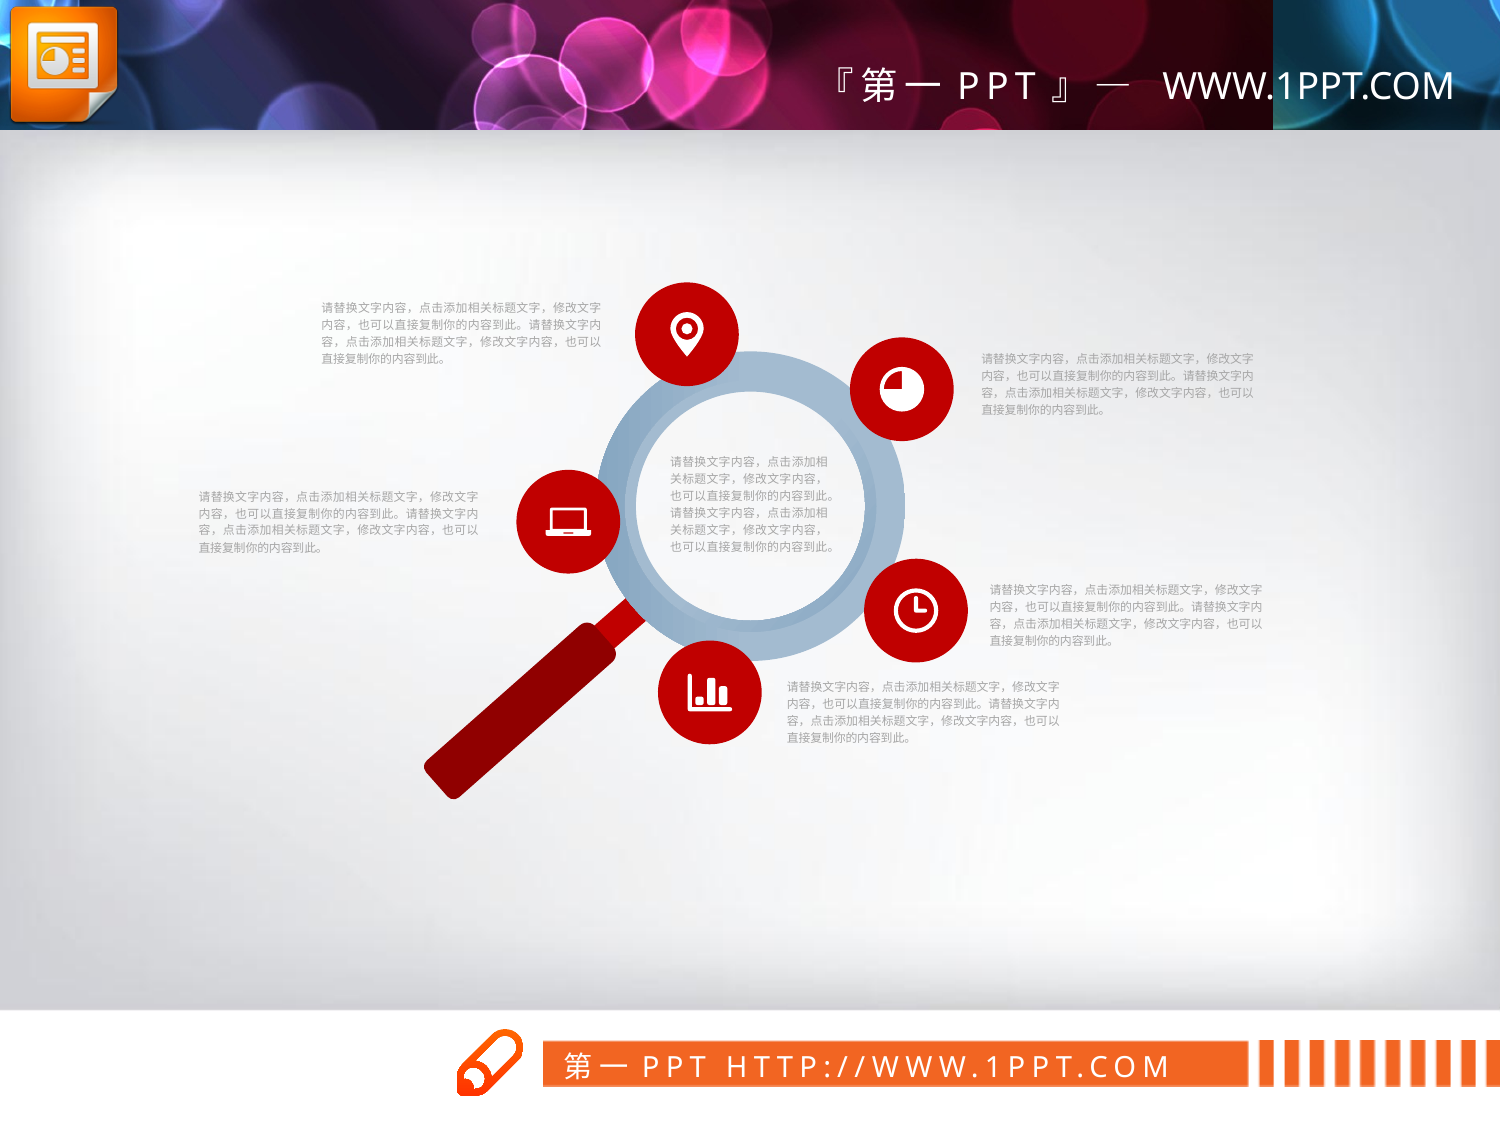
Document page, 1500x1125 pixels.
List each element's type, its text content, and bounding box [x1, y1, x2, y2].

text_box 请替换文字内容，点击添加相关标题文字，修改文字内容，也可以直接复制你的内容到此。请替换文字内容，点击添加相关标题文字，修改文字内容，也可以直接复制你的内容到此。 [981, 348, 1254, 417]
text_box 请替换文字内容，点击添加相关标题文字，修改文字内容，也可以直接复制你的内容到此。请替换文字内容，点击添加相关标题文字，修改文字内容，也可以直接复制你的内容到此。 [910, 676, 1060, 745]
text_box 请替换文字内容，点击添加相关标题文字，修改文字内容，也可以直接复制你的内容到此。请替换文字内容，点击添加相关标题文字，修改文字内容，也可以直接复制你的内容到此。 [198, 486, 404, 555]
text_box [849, 337, 954, 442]
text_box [657, 640, 762, 745]
picture [543, 1040, 1500, 1087]
text_box 请替换文字内容，点击添加相关标题文字，修改文字内容，也可以直接复制你的内容到此。请替换文字内容，点击添加相关标题文字，修改文字内容，也可以直接复制你的内容到此。 [989, 579, 1263, 648]
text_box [863, 558, 969, 663]
picture [0, 0, 1500, 1012]
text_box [410, 351, 906, 788]
text_box 请替换文字内容，点击添加相关标题文字，修改文字内容，也可以直接复制你的内容到此。请替换文字内容，点击添加相关标题文字，修改文字内容，也可以直接复制你的内容到此。 [321, 298, 602, 367]
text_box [634, 282, 739, 387]
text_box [516, 469, 621, 574]
